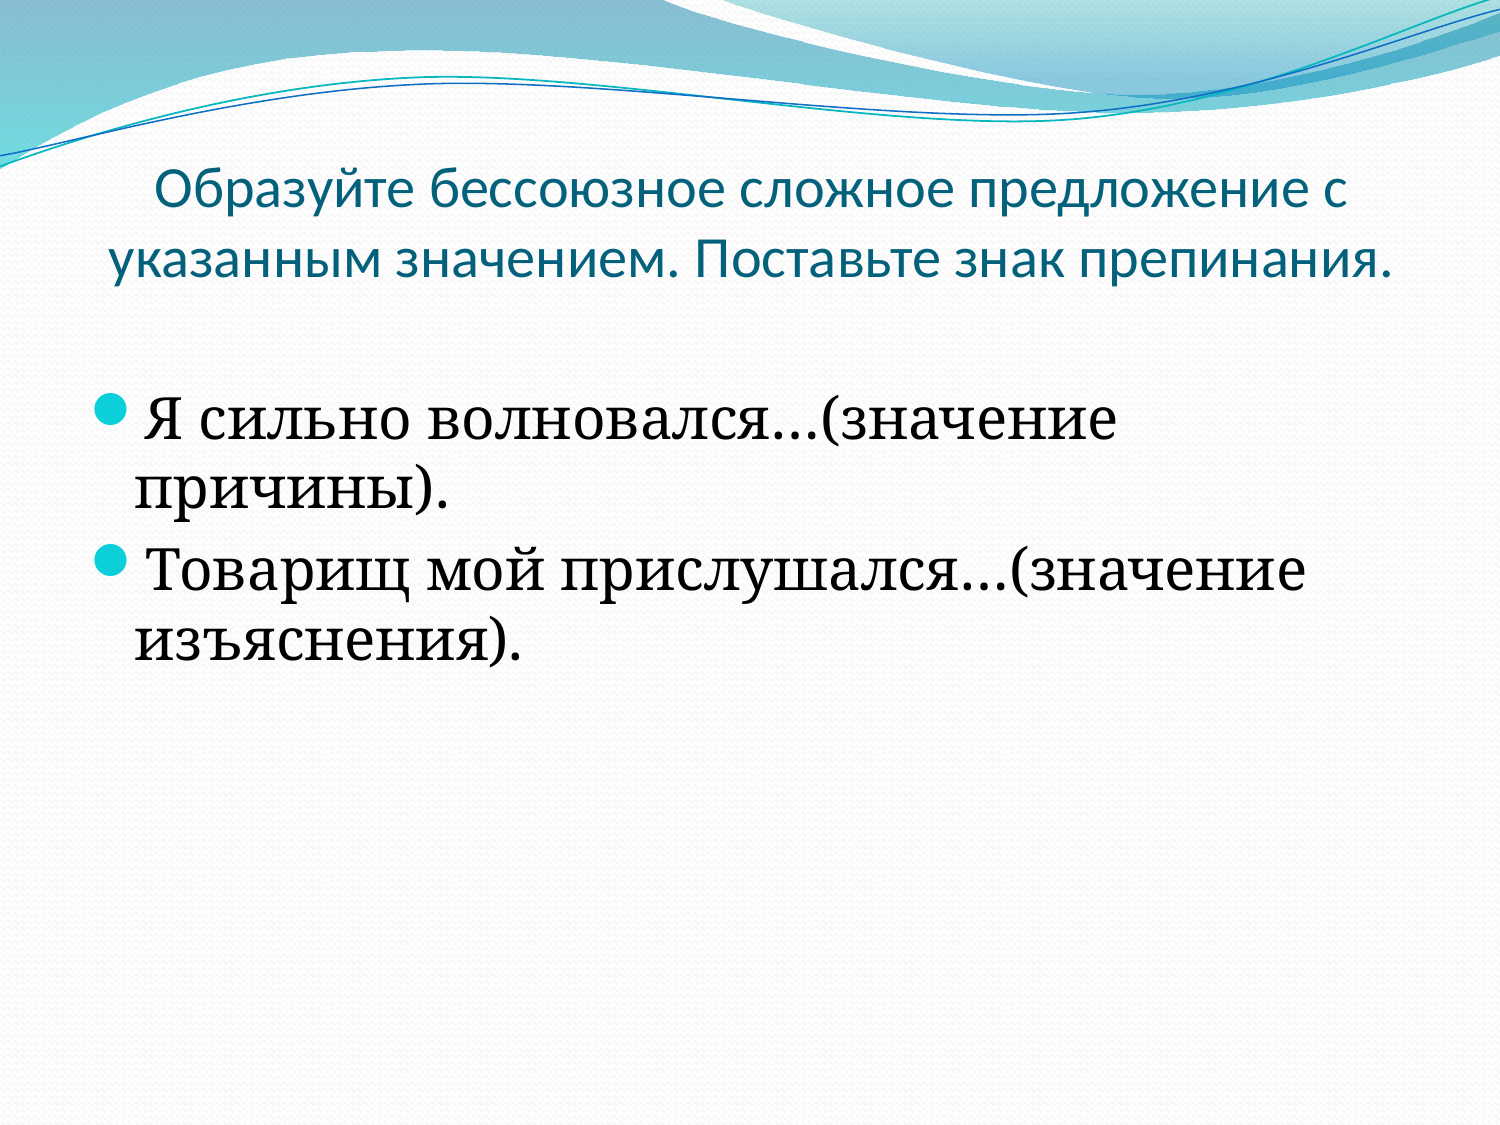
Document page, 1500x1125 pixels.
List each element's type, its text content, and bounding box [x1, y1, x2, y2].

list Я сильно волновался…(значение причины). Товарищ мой прислушался…(значение изъяснения). [75, 373, 1425, 1038]
title Образуйте бессоюзное сложное предложение с указанным значением. Поставьте знак препинания. [76, 101, 1427, 290]
